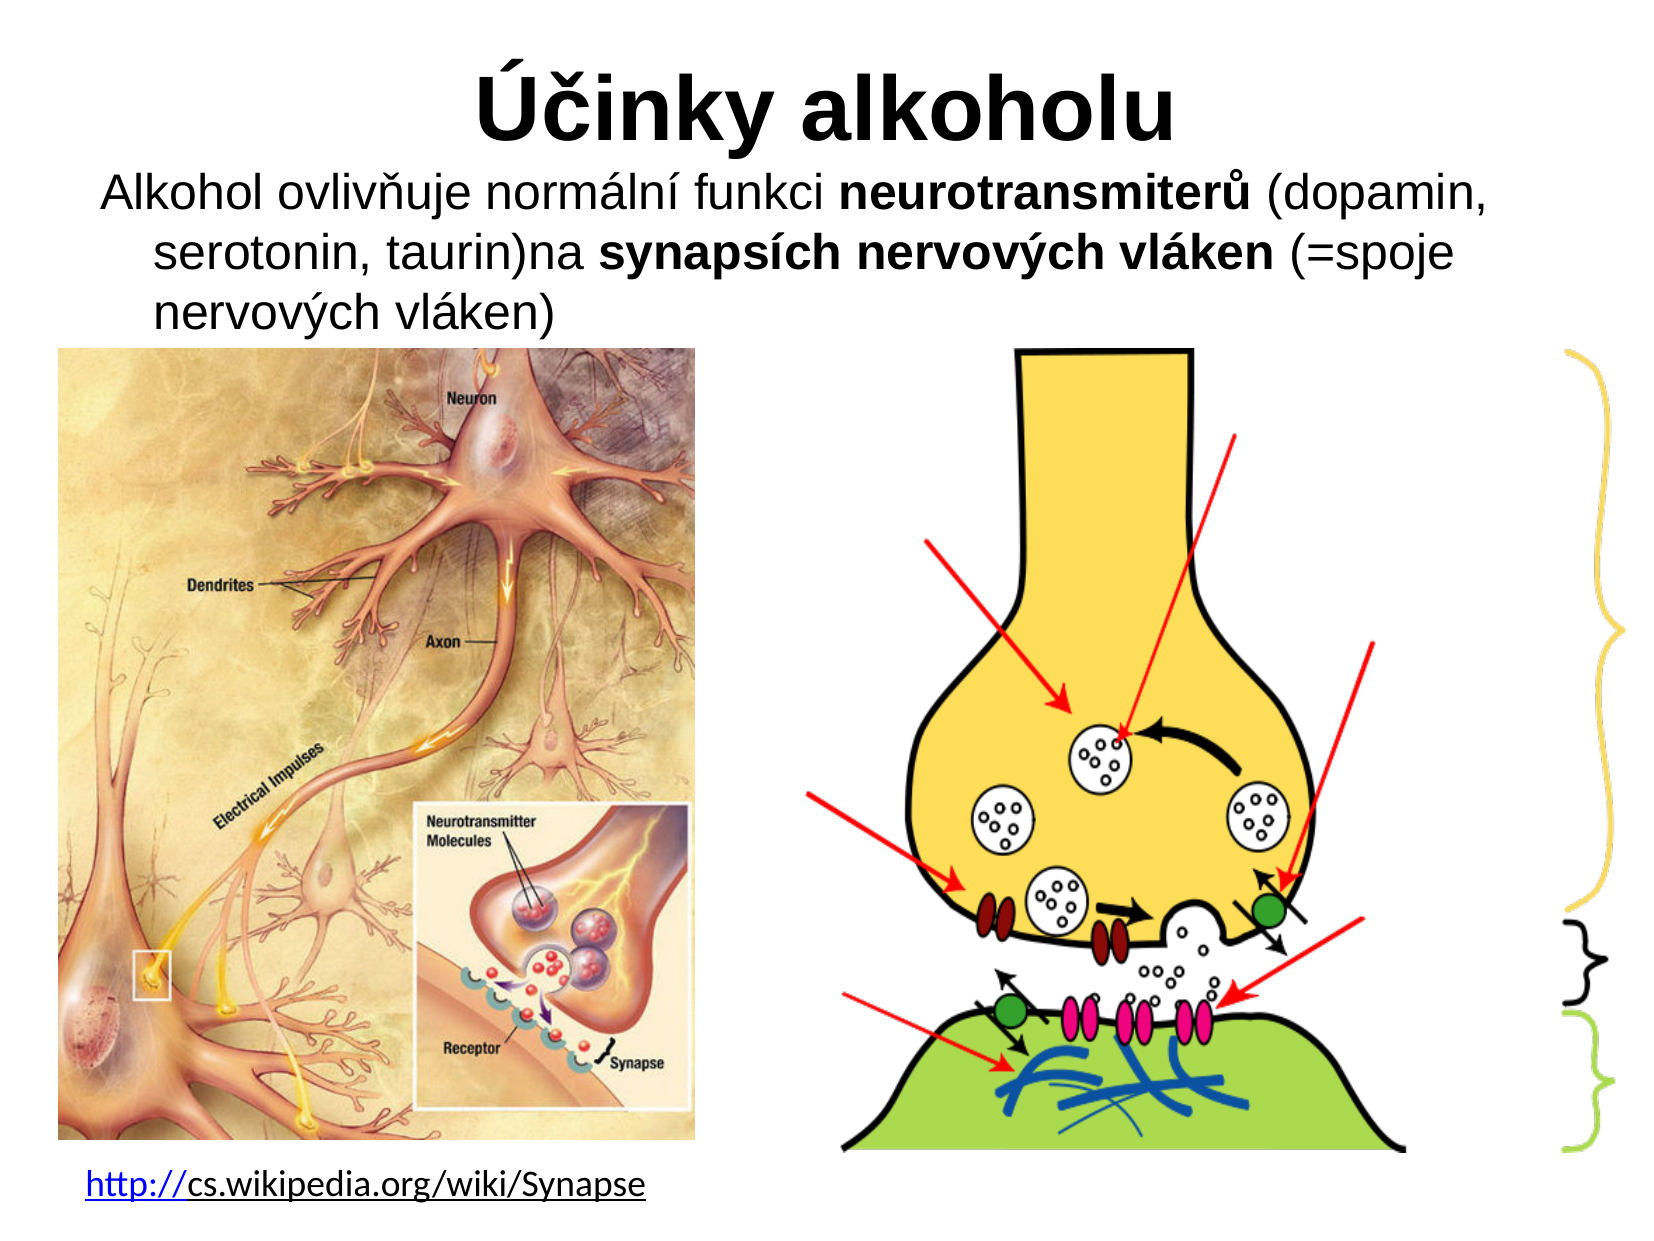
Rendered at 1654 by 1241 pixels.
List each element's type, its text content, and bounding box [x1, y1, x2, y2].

title Účinky alkoholu [82, 0, 1571, 159]
list Alkohol ovlivňuje normální funkci neurotransmiterů (dopamin, serotonin, taurin)na synapsích nervových vláken (=spoje nervových vláken) [82, 159, 1571, 346]
picture [58, 348, 1654, 1154]
text_box http://cs.wikipedia.org/wiki/Synapse [70, 1151, 1170, 1212]
